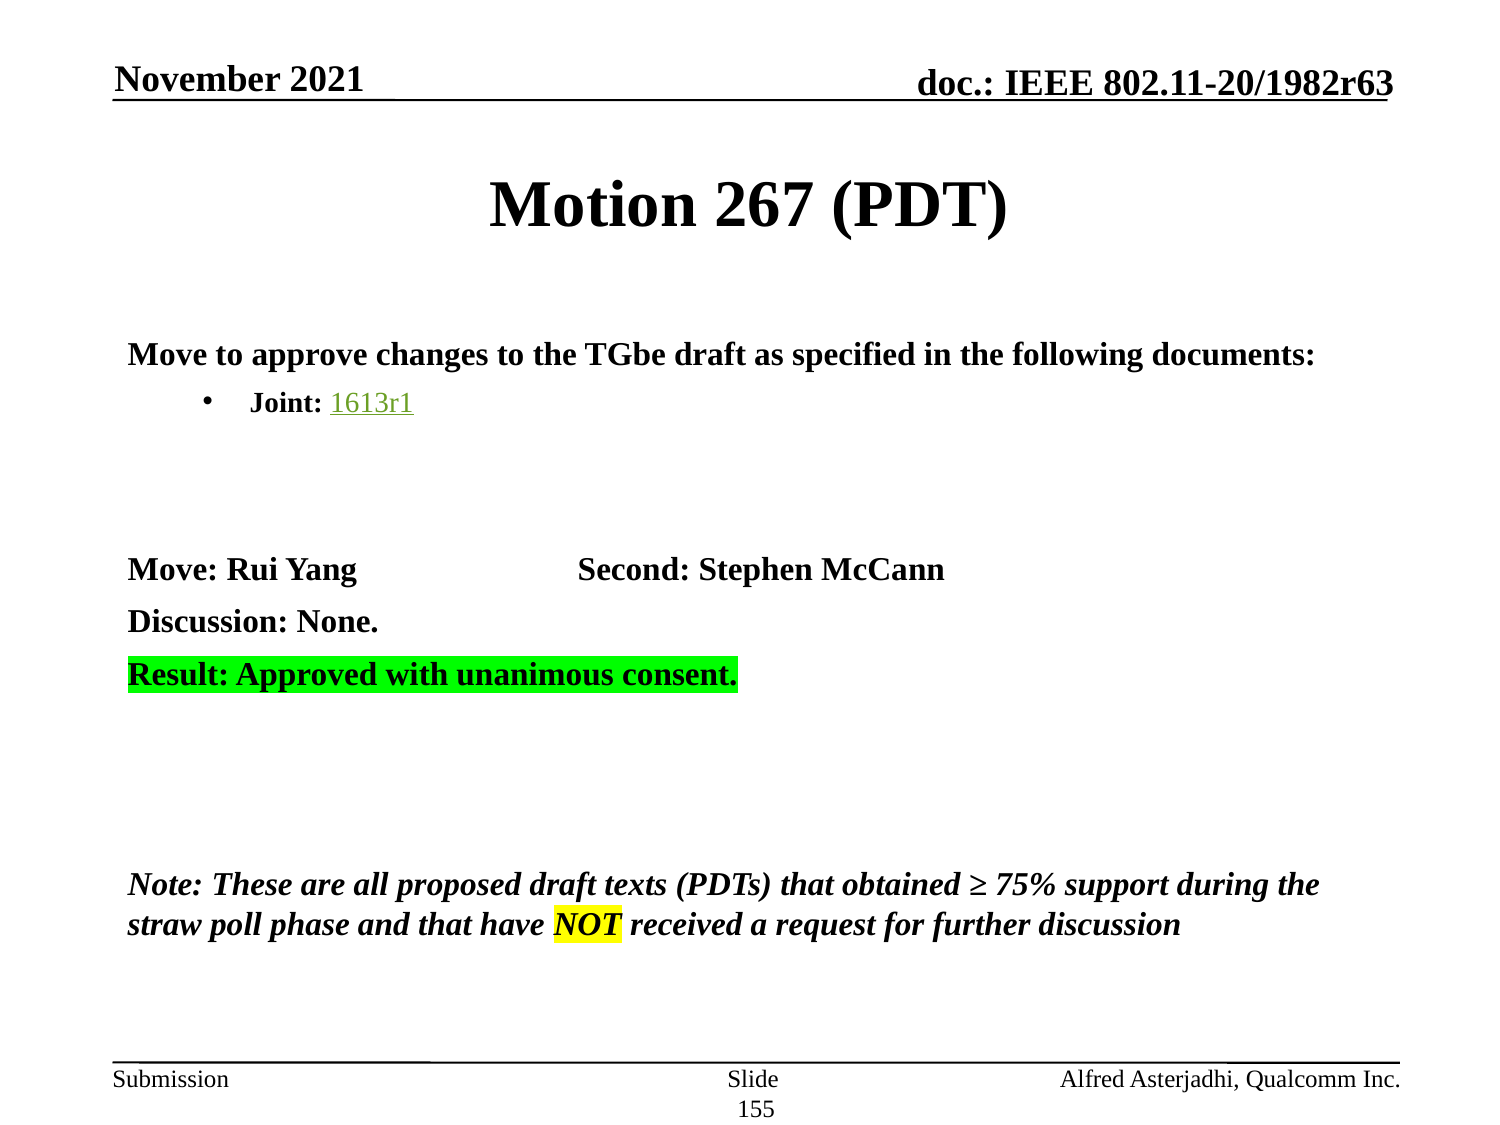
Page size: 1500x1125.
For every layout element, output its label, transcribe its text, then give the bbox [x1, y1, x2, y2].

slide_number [114, 54, 423, 100]
footer Alfred Asterjadhi, Qualcomm Inc. [878, 1061, 1402, 1093]
slide_number Slide 155 [712, 1061, 800, 1123]
title Motion 267 (PDT) [112, 112, 1388, 288]
list Move to approve changes to the TGbe draft as specified in the following documents: Joint: 1613r1 Move: Rui Yang Second: Stephen McCann Discussion: None. Result: Approved with unanimous consent. Note: These are all proposed draft texts (PDTs) that obtained ≥ 75% support during the straw poll phase and that have NOT received a request for further discussion [112, 324, 1388, 1063]
